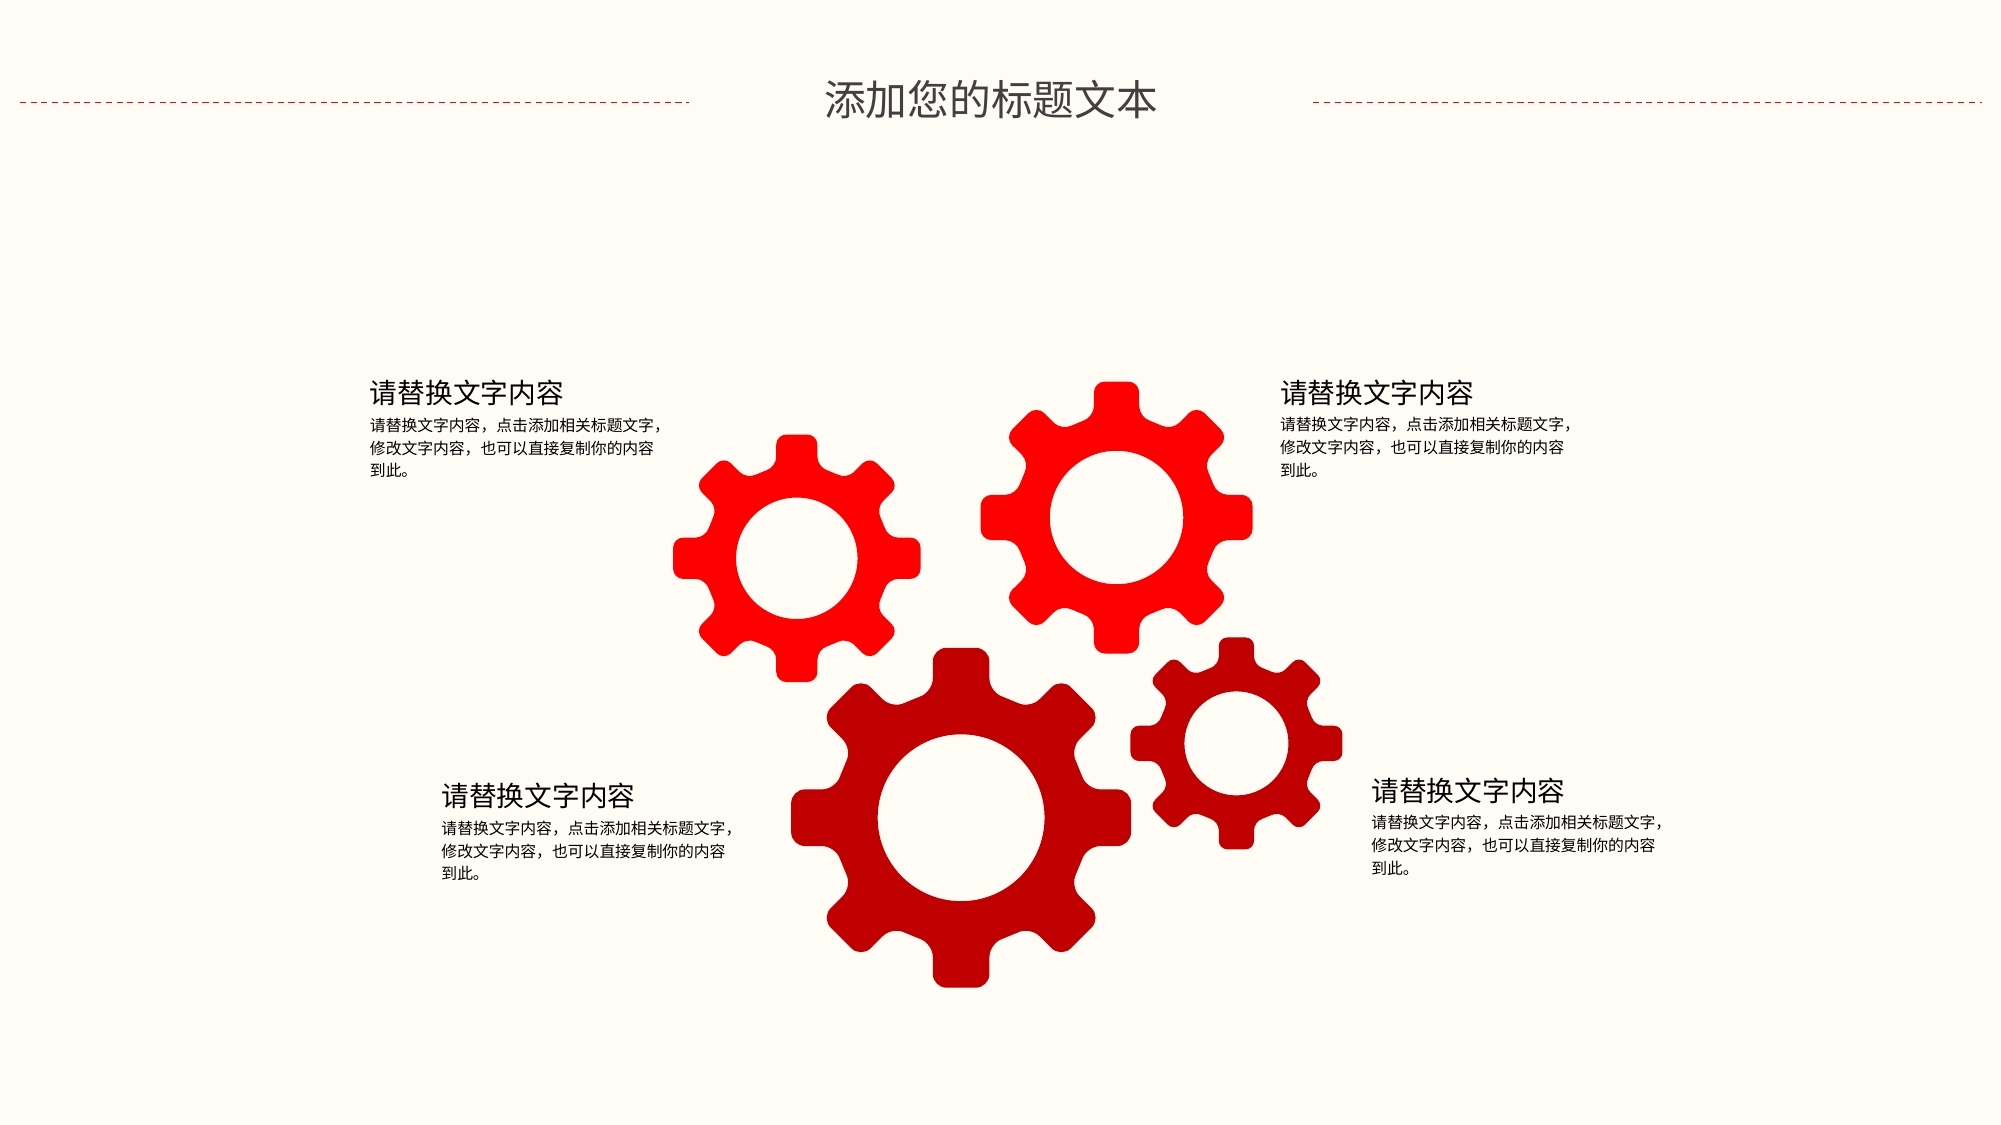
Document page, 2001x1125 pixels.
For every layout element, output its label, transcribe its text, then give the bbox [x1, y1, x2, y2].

text_box [1130, 637, 1343, 850]
text_box [673, 434, 921, 683]
text_box 请替换文字内容 [1356, 759, 1656, 801]
text_box [980, 381, 1253, 654]
text_box 请替换文字内容，点击添加相关标题文字，修改文字内容，也可以直接复制你的内容到此。 [355, 404, 669, 496]
text_box 添加您的标题文本 [767, 66, 1215, 132]
text_box [791, 647, 1132, 988]
text_box 请替换文字内容 [355, 362, 655, 404]
text_box 请替换文字内容，点击添加相关标题文字，修改文字内容，也可以直接复制你的内容到此。 [1356, 801, 1671, 893]
text_box 请替换文字内容 [426, 765, 726, 807]
text_box 请替换文字内容，点击添加相关标题文字，修改文字内容，也可以直接复制你的内容到此。 [1265, 403, 1579, 495]
text_box 请替换文字内容，点击添加相关标题文字，修改文字内容，也可以直接复制你的内容到此。 [426, 807, 741, 898]
text_box 请替换文字内容 [1265, 361, 1565, 403]
